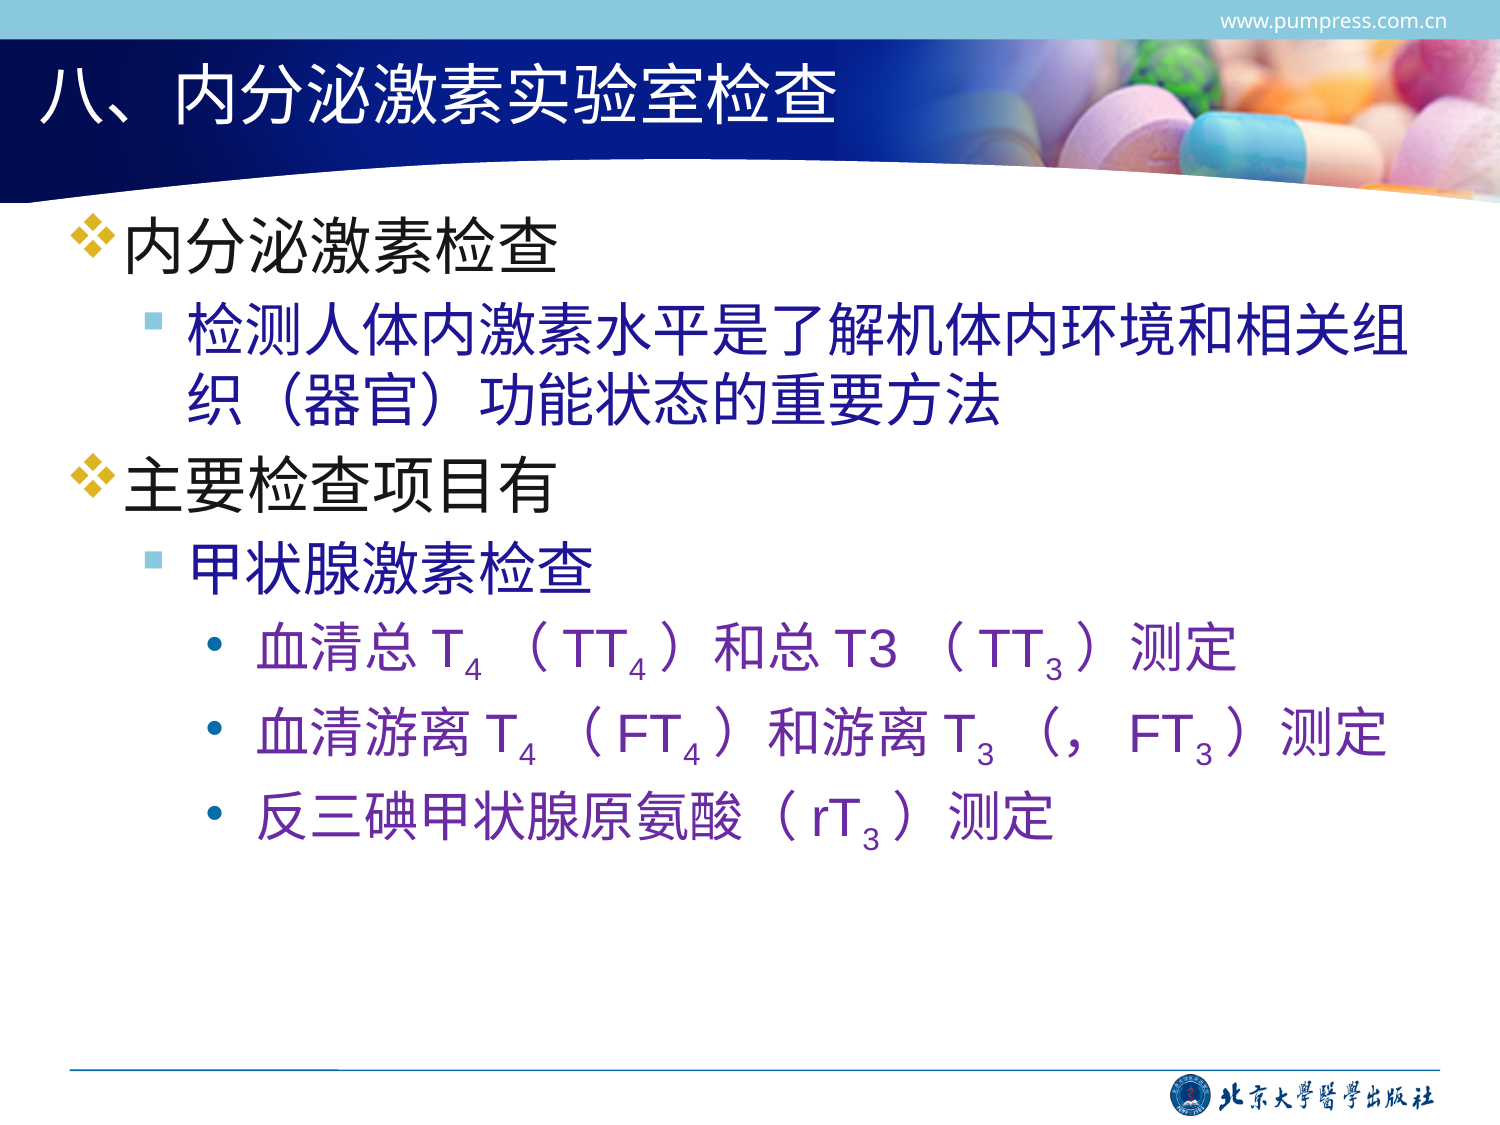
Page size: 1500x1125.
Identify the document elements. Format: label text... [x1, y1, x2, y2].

slide_number www.pumpress.com.cn [1024, 0, 1463, 38]
picture [1170, 1074, 1436, 1118]
picture [0, 40, 1500, 203]
list 内分泌激素检查 检测人体内激素水平是了解机体内环境和相关组织（器官）功能状态的重要方法 主要检查项目有 甲状腺激素检查 血清总T4（TT4）和总T3（TT3）测定 血清游离T4（FT4）和游离T3（，FT3）测定 反三碘甲状腺原氨酸（rT3）测定 [49, 198, 1463, 1026]
title 八、内分泌激素实验室检查 [23, 46, 1349, 140]
